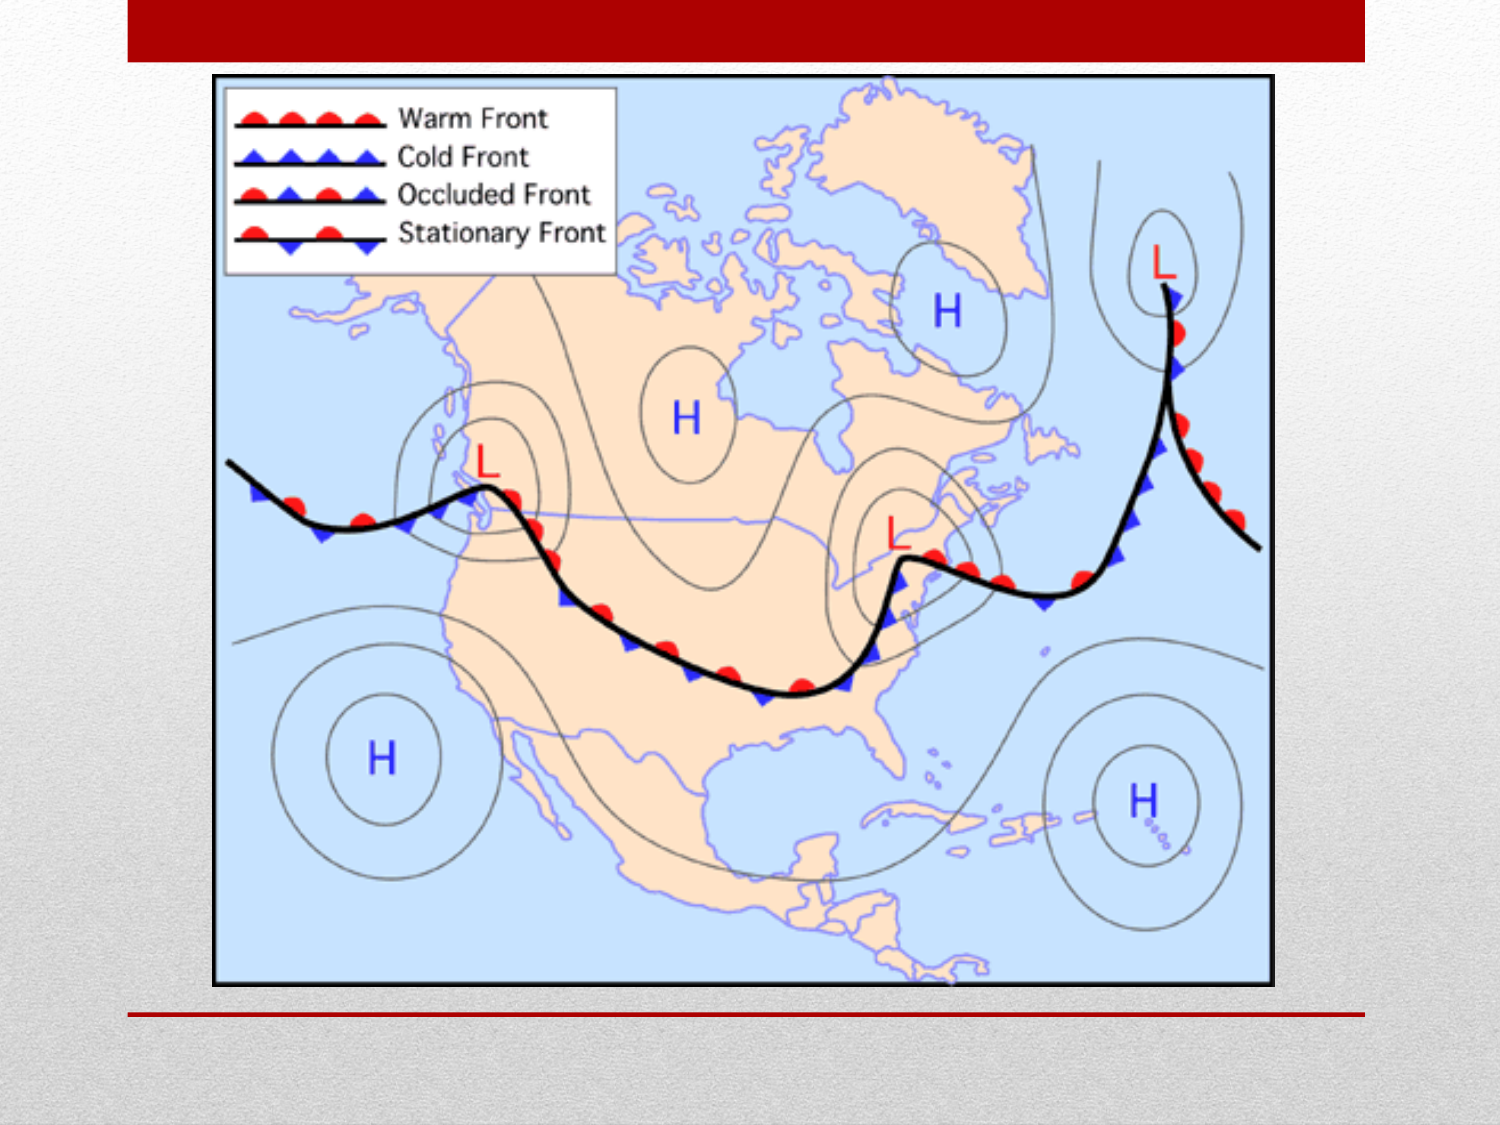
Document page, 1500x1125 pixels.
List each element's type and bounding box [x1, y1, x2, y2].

picture [211, 74, 1276, 988]
